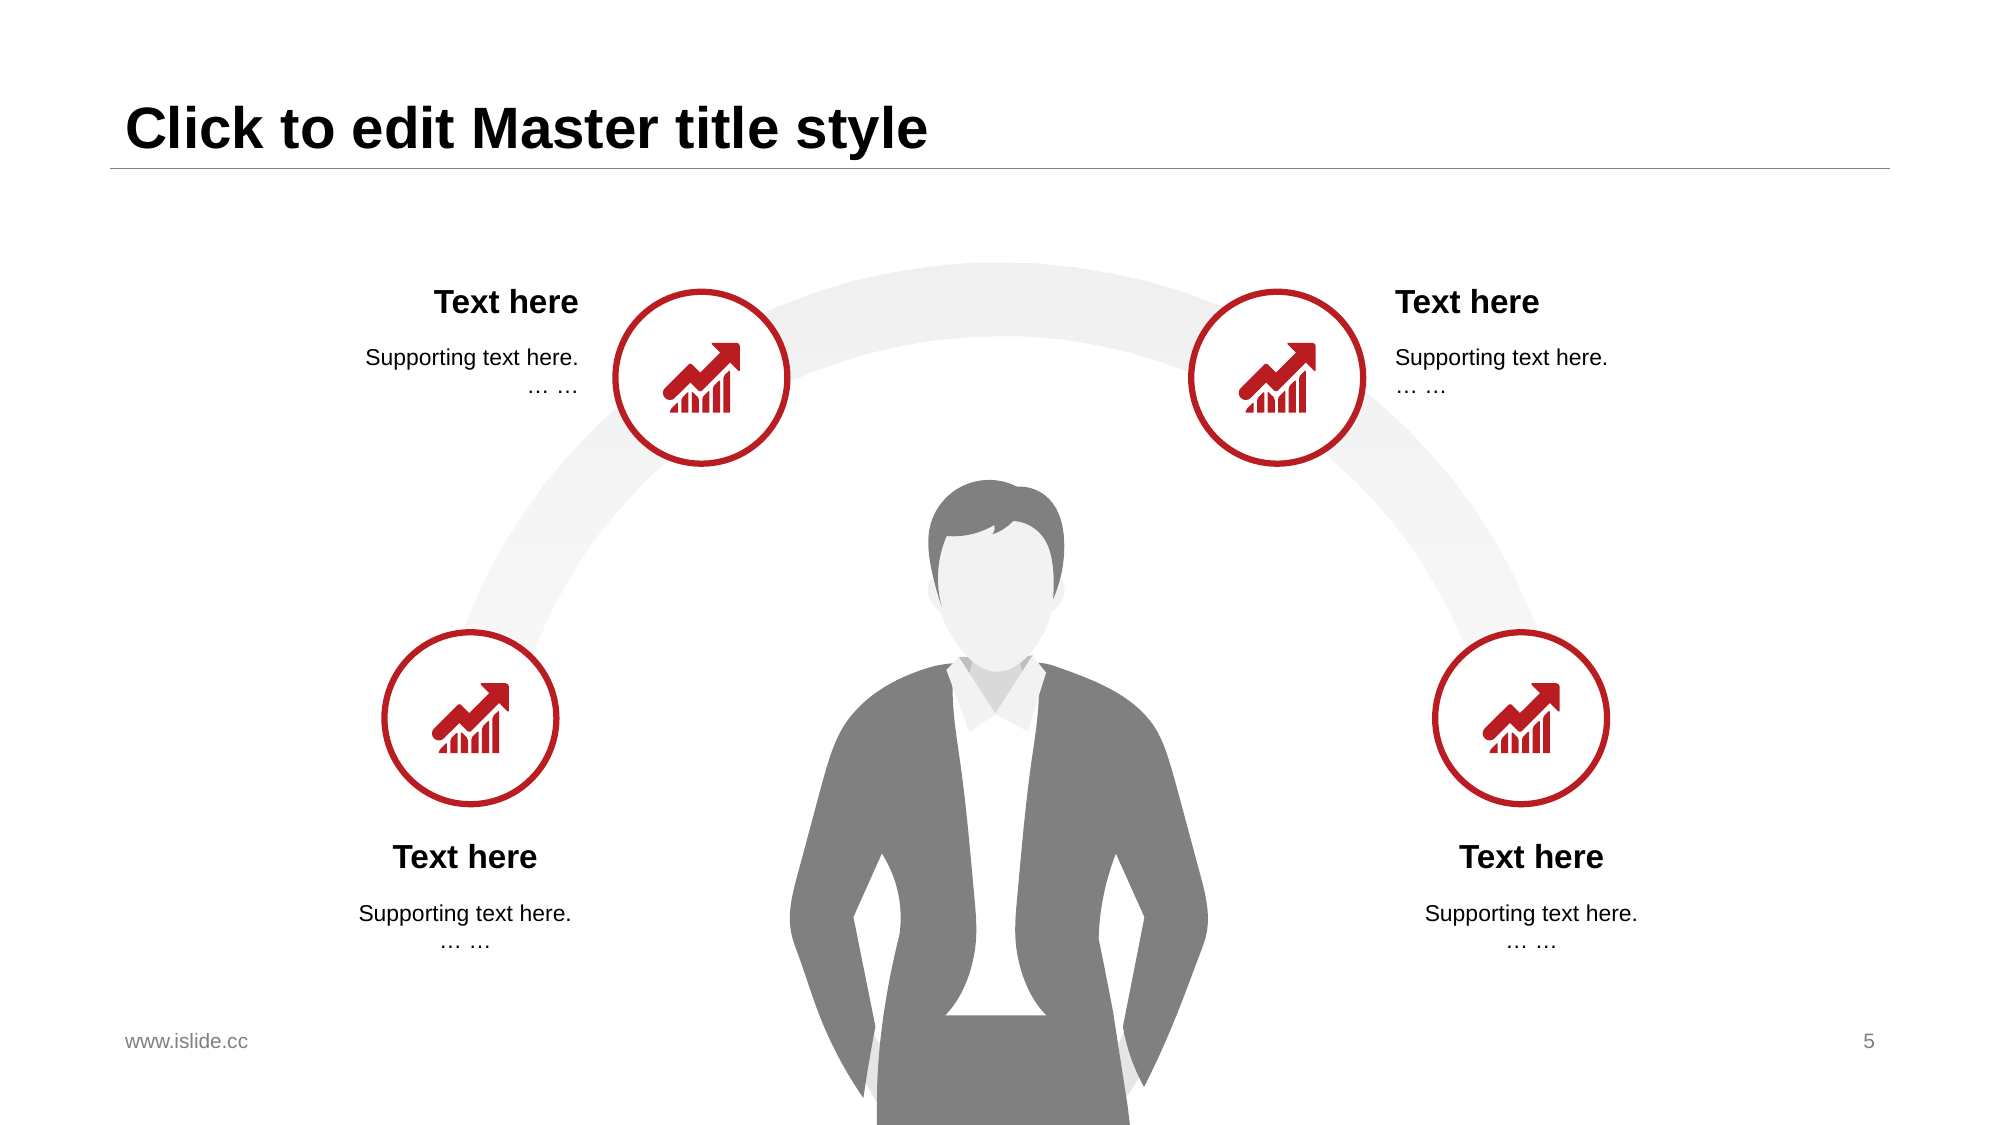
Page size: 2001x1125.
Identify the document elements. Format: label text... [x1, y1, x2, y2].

title Click to edit Master title style [109, 0, 1890, 169]
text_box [207, 262, 1767, 1125]
slide_number 5 [1767, 1023, 1890, 1058]
footer www.islide.cc [109, 1023, 207, 1058]
